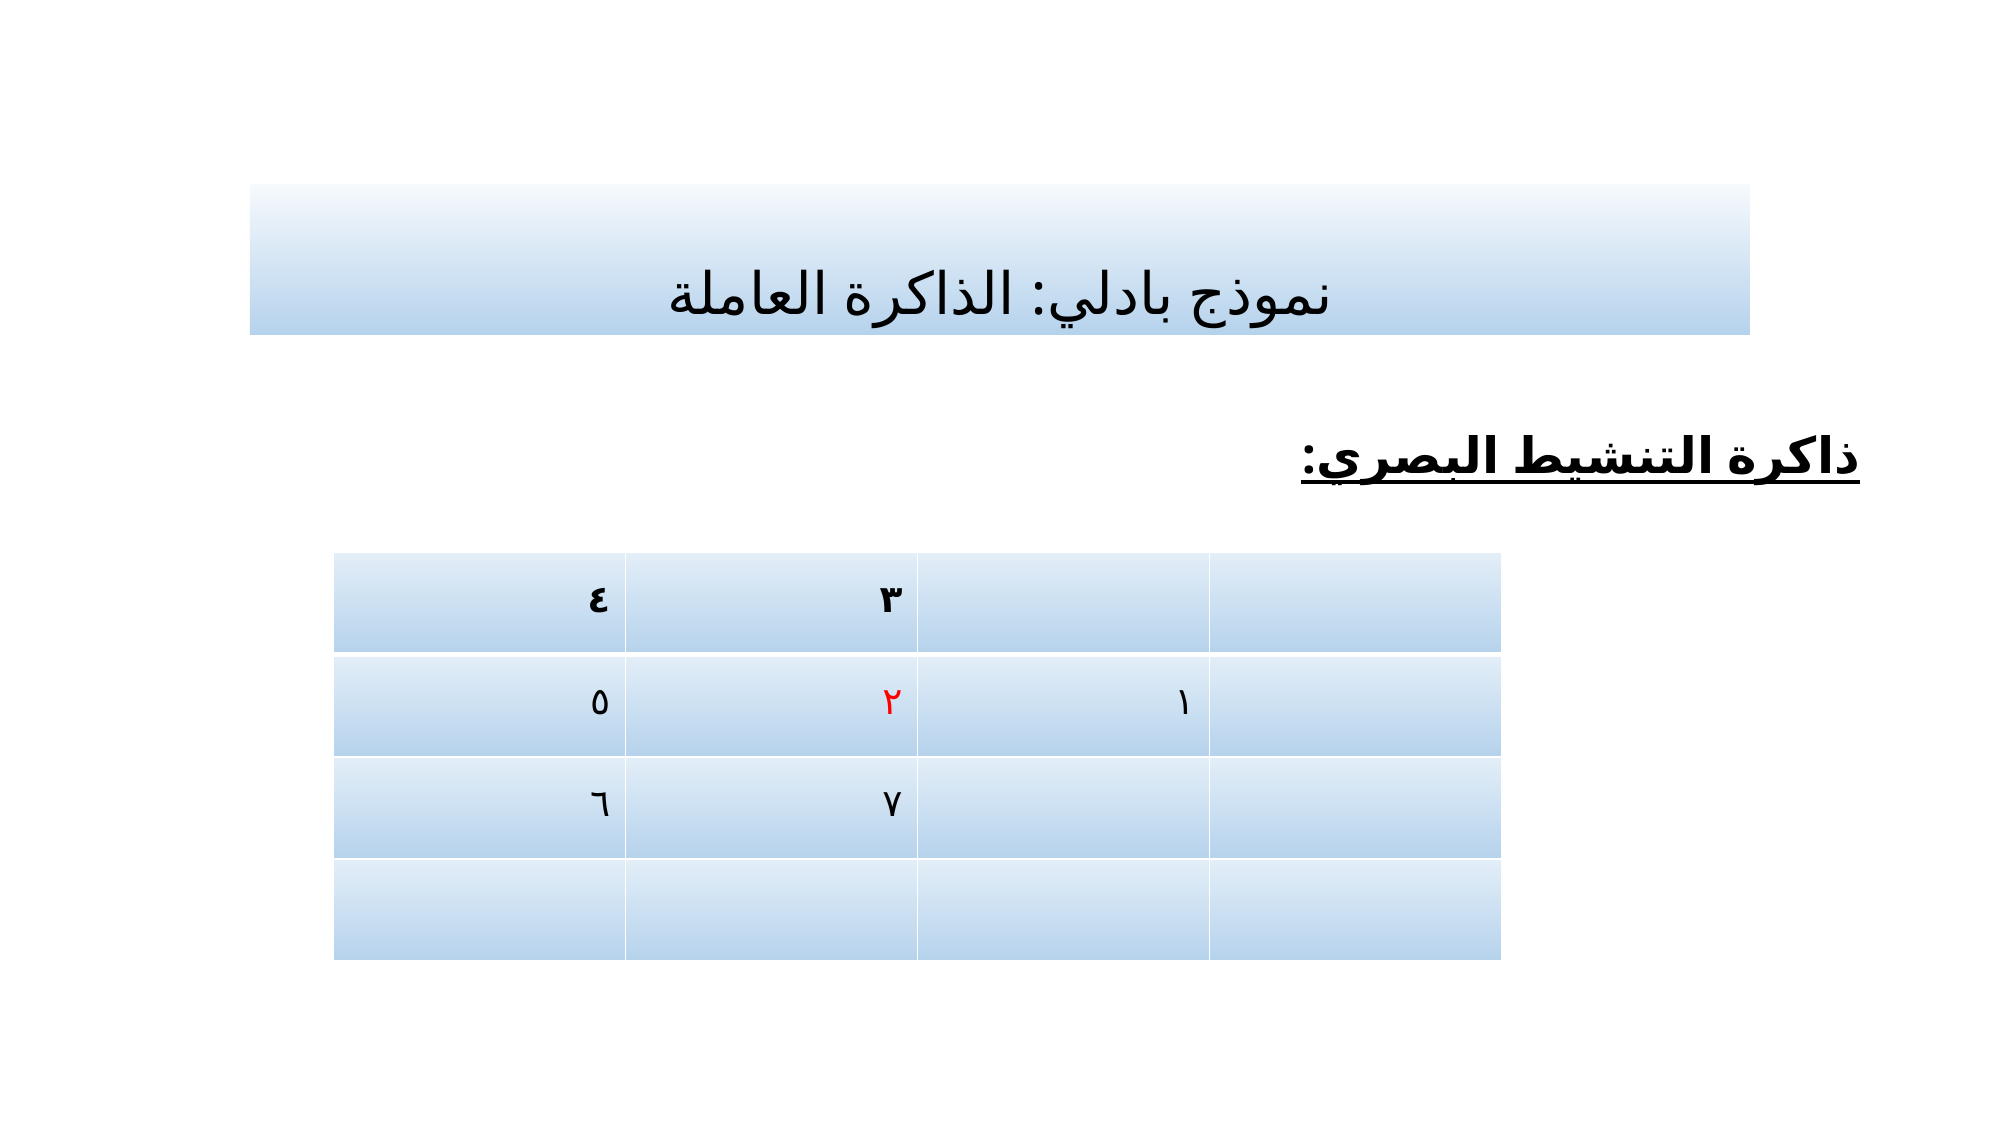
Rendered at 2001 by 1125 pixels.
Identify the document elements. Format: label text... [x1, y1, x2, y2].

table_header [918, 553, 1209, 652]
subtitle ذاكرة التنشيط البصري: [117, 422, 1875, 1076]
table_header [1210, 553, 1501, 652]
table_cell [1210, 758, 1501, 858]
table_cell ٥ [334, 657, 625, 756]
table_cell ٧ [626, 758, 917, 858]
table_cell [1210, 860, 1501, 960]
table_cell [626, 860, 917, 960]
table_cell ٢ [626, 657, 917, 756]
table_cell ٦ [334, 758, 625, 858]
table_header ٤ [334, 553, 625, 652]
table_cell [918, 758, 1209, 858]
title نموذج بادلي: الذاكرة العاملة [249, 184, 1750, 335]
table_cell [918, 860, 1209, 960]
table_cell ١ [918, 657, 1209, 756]
table_cell [1210, 657, 1501, 756]
table_cell [334, 860, 625, 960]
table_header ٣ [626, 553, 917, 652]
